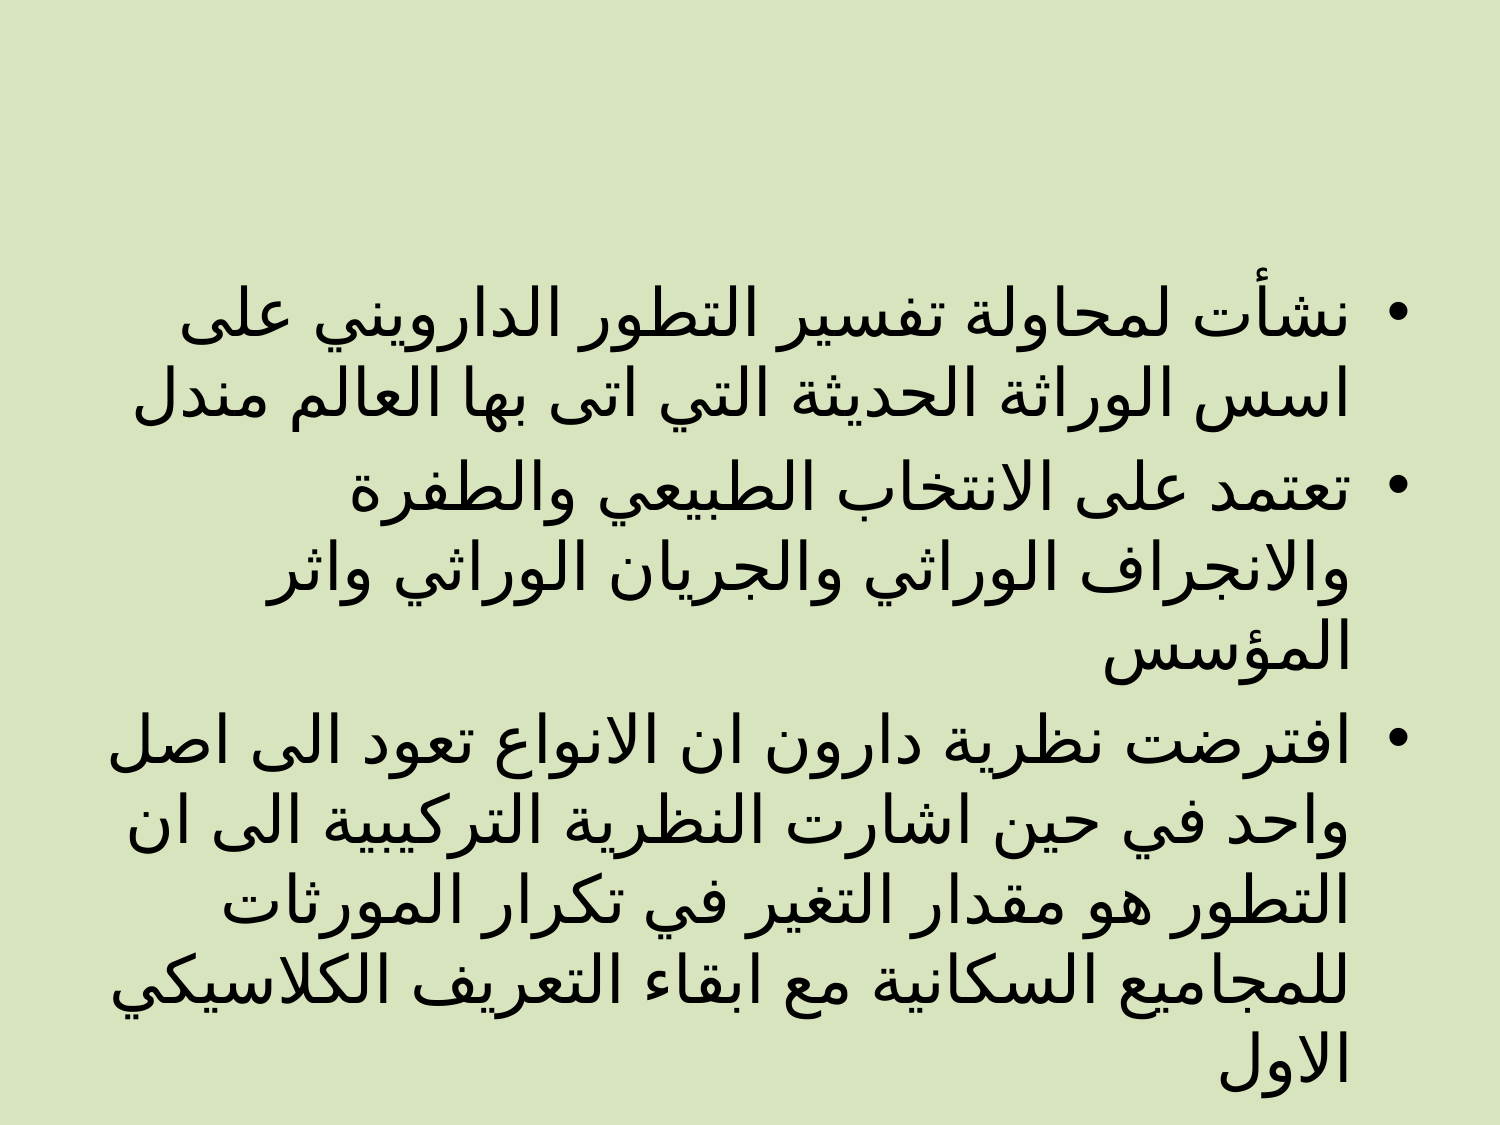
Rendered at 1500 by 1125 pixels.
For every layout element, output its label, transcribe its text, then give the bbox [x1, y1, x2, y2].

list نشأت لمحاولة تفسير التطور الدارويني على اسس الوراثة الحديثة التي اتى بها العالم مندل تعتمد على الانتخاب الطبيعي والطفرة والانجراف الوراثي والجريان الوراثي واثر المؤسس افترضت نظرية دارون ان الانواع تعود الى اصل واحد في حين اشارت النظرية التركيبية الى ان التطور هو مقدار التغير في تكرار المورثات للمجاميع السكانية مع ابقاء التعريف الكلاسيكي الاول [75, 262, 1425, 1005]
